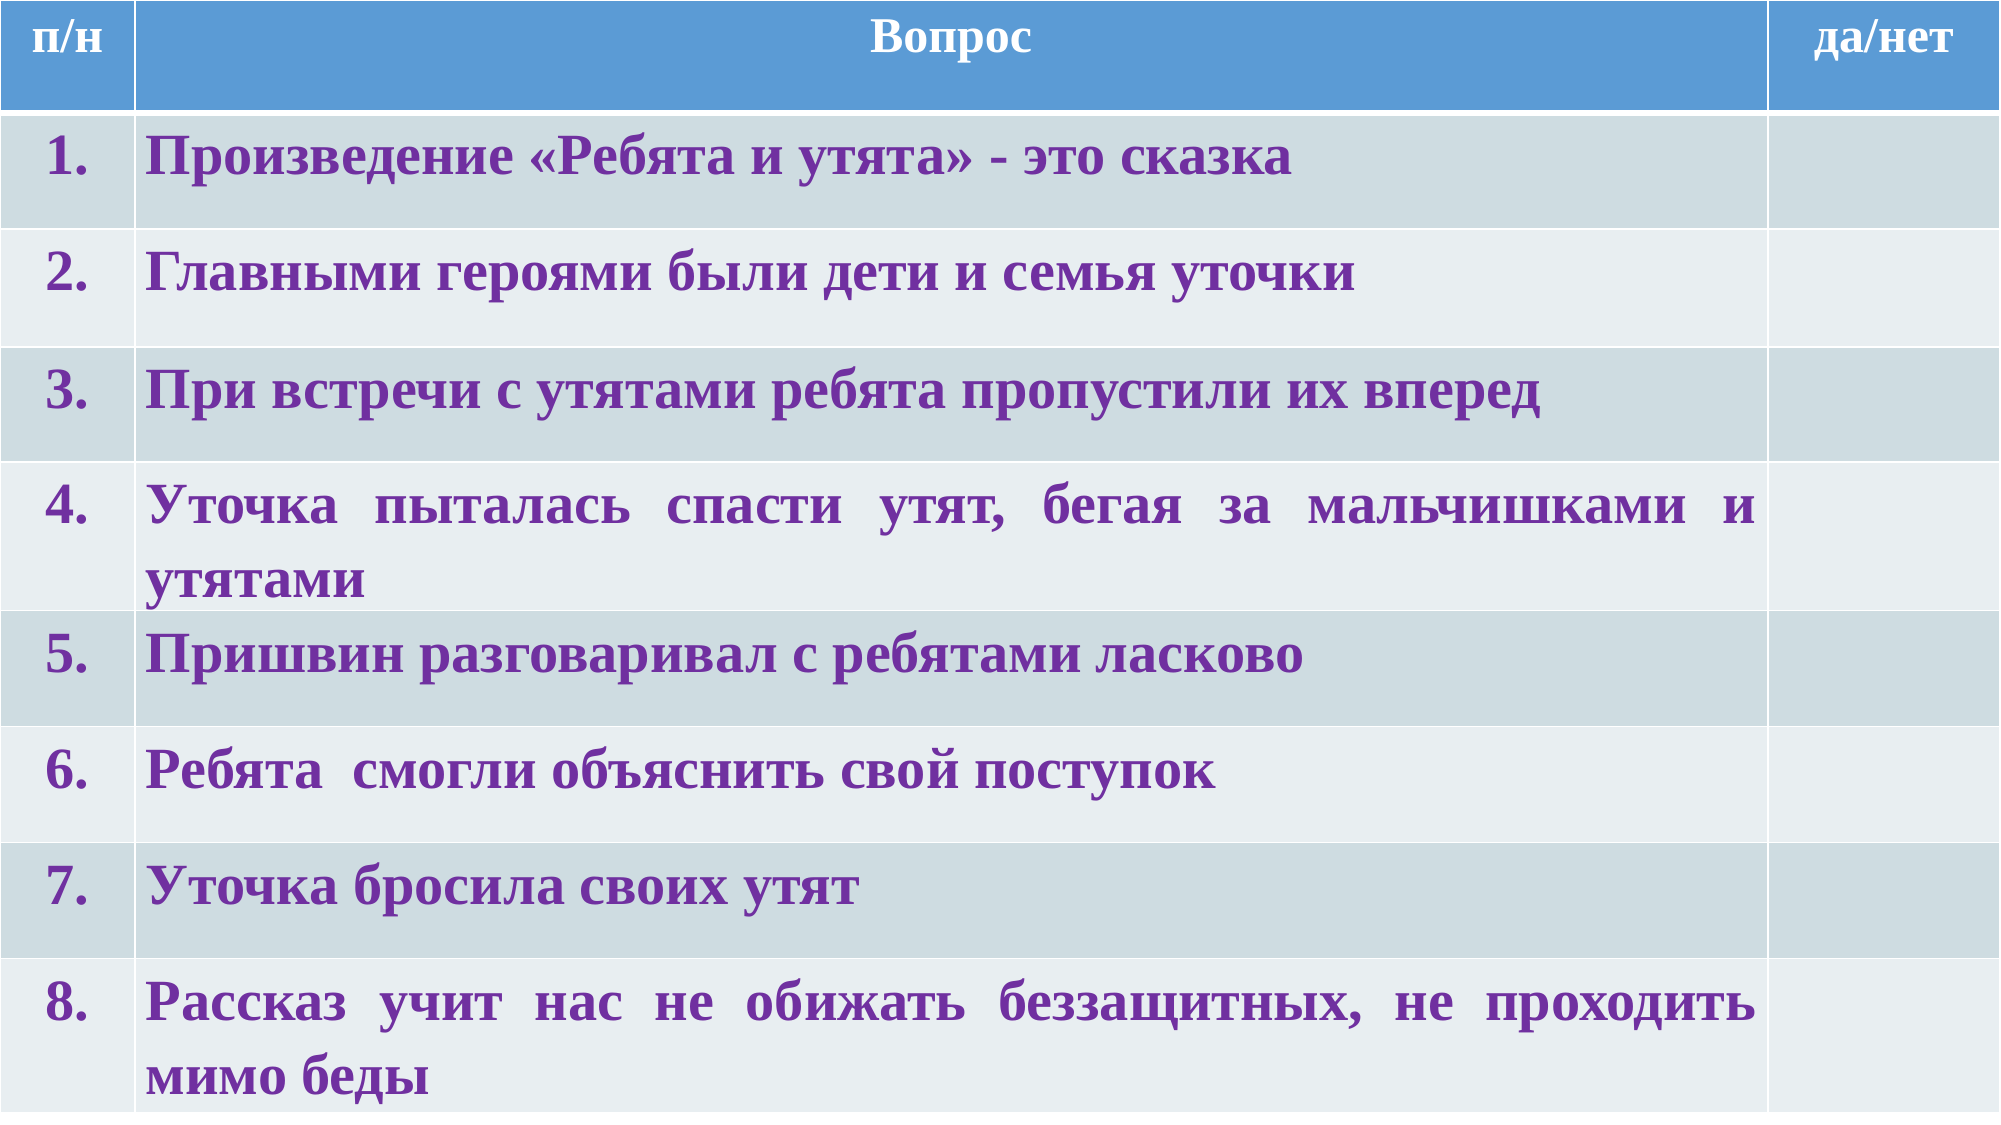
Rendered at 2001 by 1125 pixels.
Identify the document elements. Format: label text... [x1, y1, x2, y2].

table_cell 6. [1, 727, 134, 842]
table_header да/нет [1769, 1, 1999, 110]
table_cell 4. [1, 463, 134, 610]
table_cell 3. [1, 348, 134, 461]
table_cell Произведение «Ребята и утята» - это сказка [136, 116, 1767, 228]
table_cell Уточка пыталась спасти утят, бегая за мальчишками и утятами [136, 463, 1767, 610]
table_header п/н [1, 1, 134, 110]
table_cell 7. [1, 843, 134, 958]
table_cell Уточка бросила своих утят [136, 843, 1767, 958]
table_cell Пришвин разговаривал с ребятами ласково [136, 611, 1767, 726]
table_cell Главными героями были дети и семья уточки [136, 230, 1767, 346]
table_cell [1769, 843, 1999, 958]
table_cell 2. [1, 230, 134, 346]
table_cell Ребята смогли объяснить свой поступок [136, 727, 1767, 842]
table_cell [1769, 611, 1999, 726]
table_cell [1769, 727, 1999, 842]
table_cell [1769, 348, 1999, 461]
table_header Вопрос [136, 1, 1767, 110]
table_cell 1. [1, 116, 134, 228]
table_cell [1769, 463, 1999, 610]
table_cell [1769, 116, 1999, 228]
table_cell 8. [1, 959, 134, 1112]
table_cell 5. [1, 611, 134, 726]
table_cell [1769, 230, 1999, 346]
table_cell [1769, 959, 1999, 1112]
table_cell Рассказ учит нас не обижать беззащитных, не проходить мимо беды [136, 959, 1767, 1112]
table_cell При встречи с утятами ребята пропустили их вперед [136, 348, 1767, 461]
